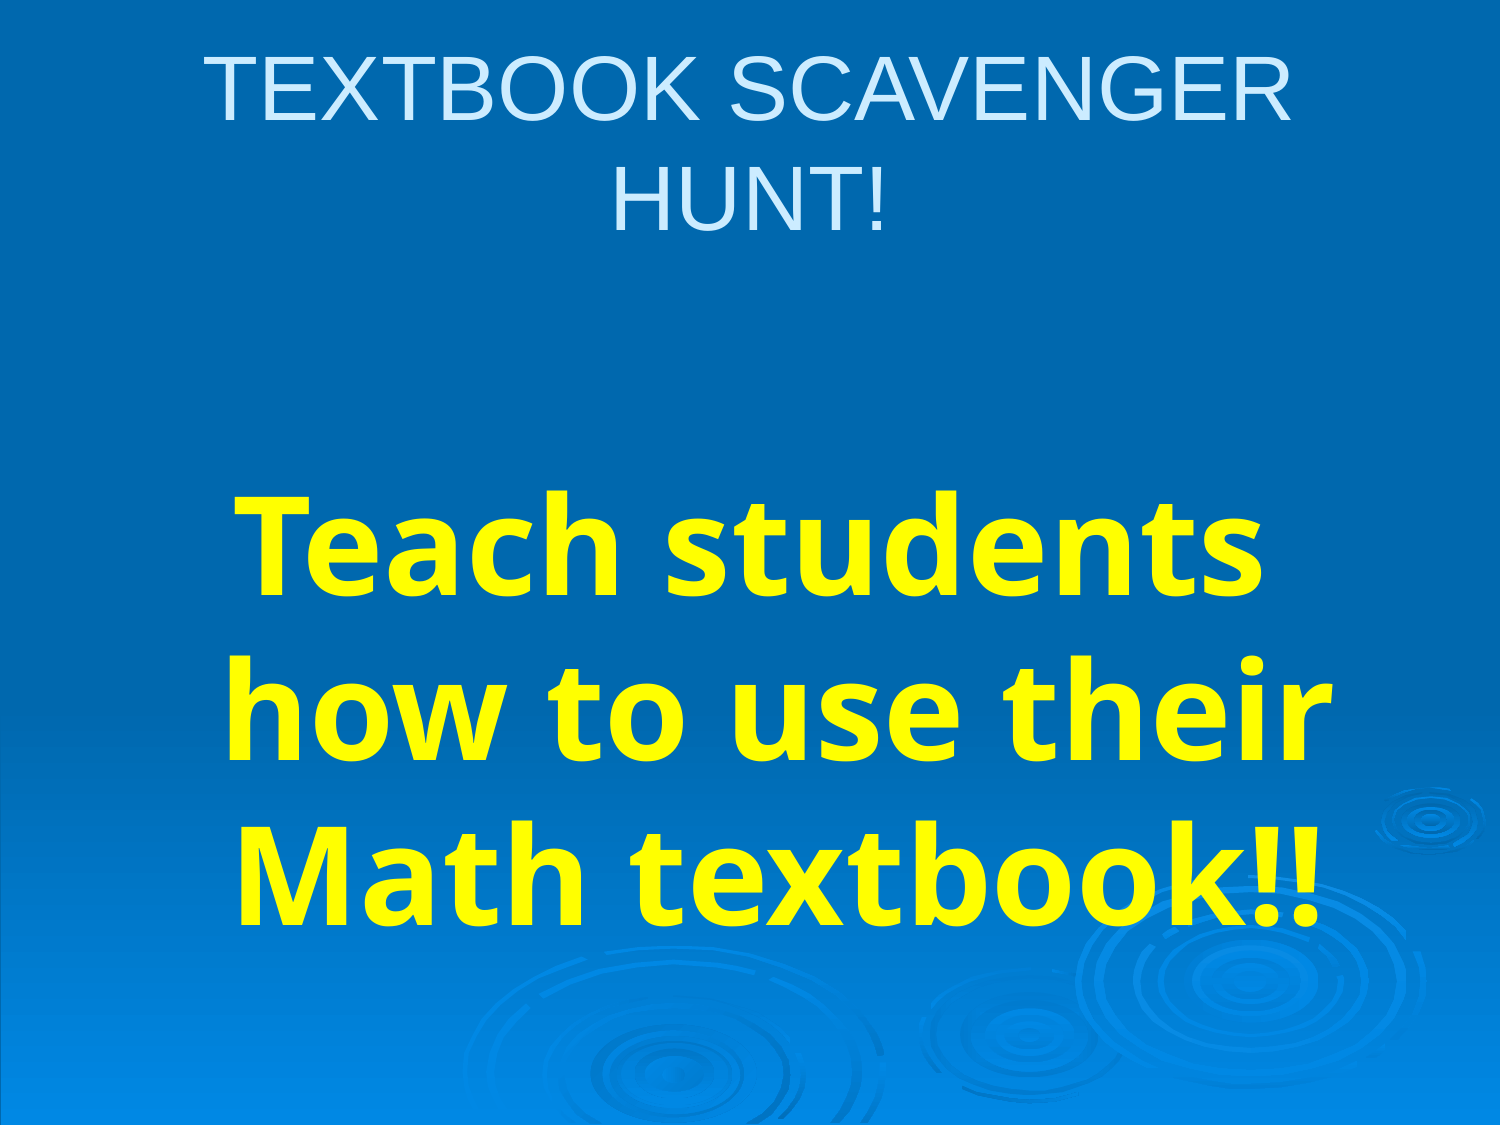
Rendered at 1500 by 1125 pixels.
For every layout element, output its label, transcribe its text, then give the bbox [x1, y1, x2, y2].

title TEXTBOOK SCAVENGER HUNT! [74, 45, 1426, 233]
list Teach students how to use their Math textbook!! [74, 249, 1426, 901]
